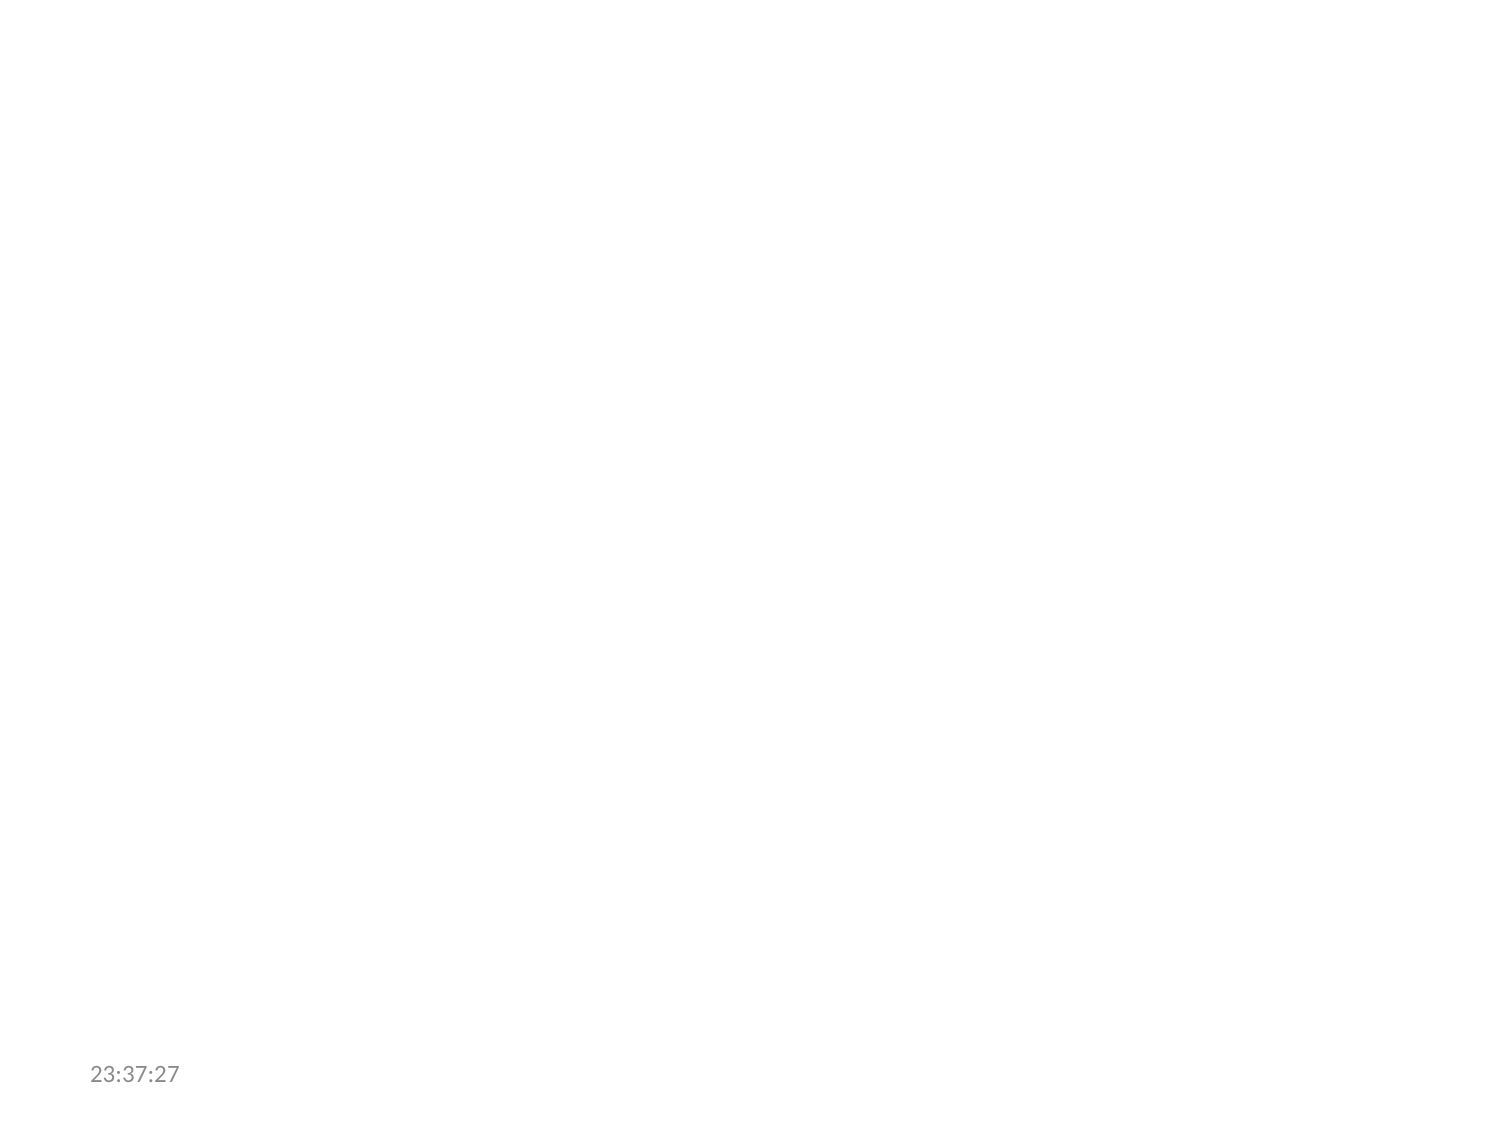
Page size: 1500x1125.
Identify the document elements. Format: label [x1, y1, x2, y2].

slide_number [75, 1042, 425, 1103]
